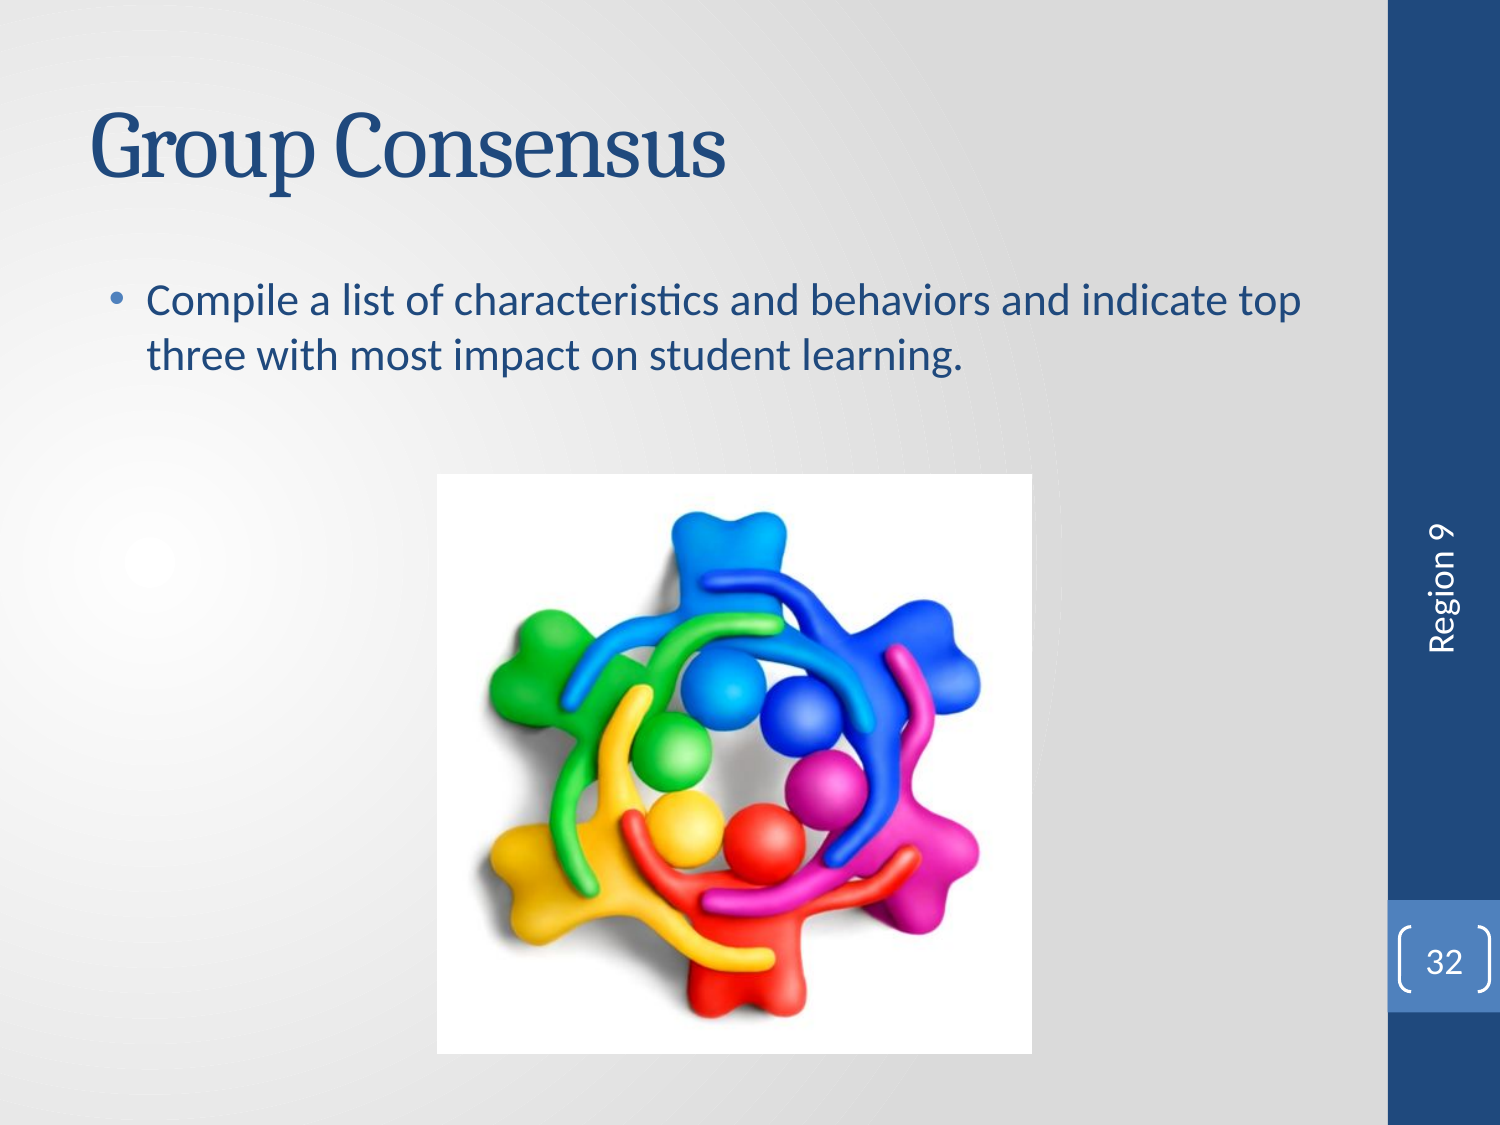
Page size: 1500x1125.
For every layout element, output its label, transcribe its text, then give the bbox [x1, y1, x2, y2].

slide_number 32 [1397, 925, 1492, 994]
list Compile a list of characteristics and behaviors and indicate top three with most impact on student learning. [75, 262, 1325, 1050]
footer Region 9 [1408, 500, 1469, 889]
title Group Consensus [75, 45, 1325, 233]
picture [436, 474, 1032, 1055]
